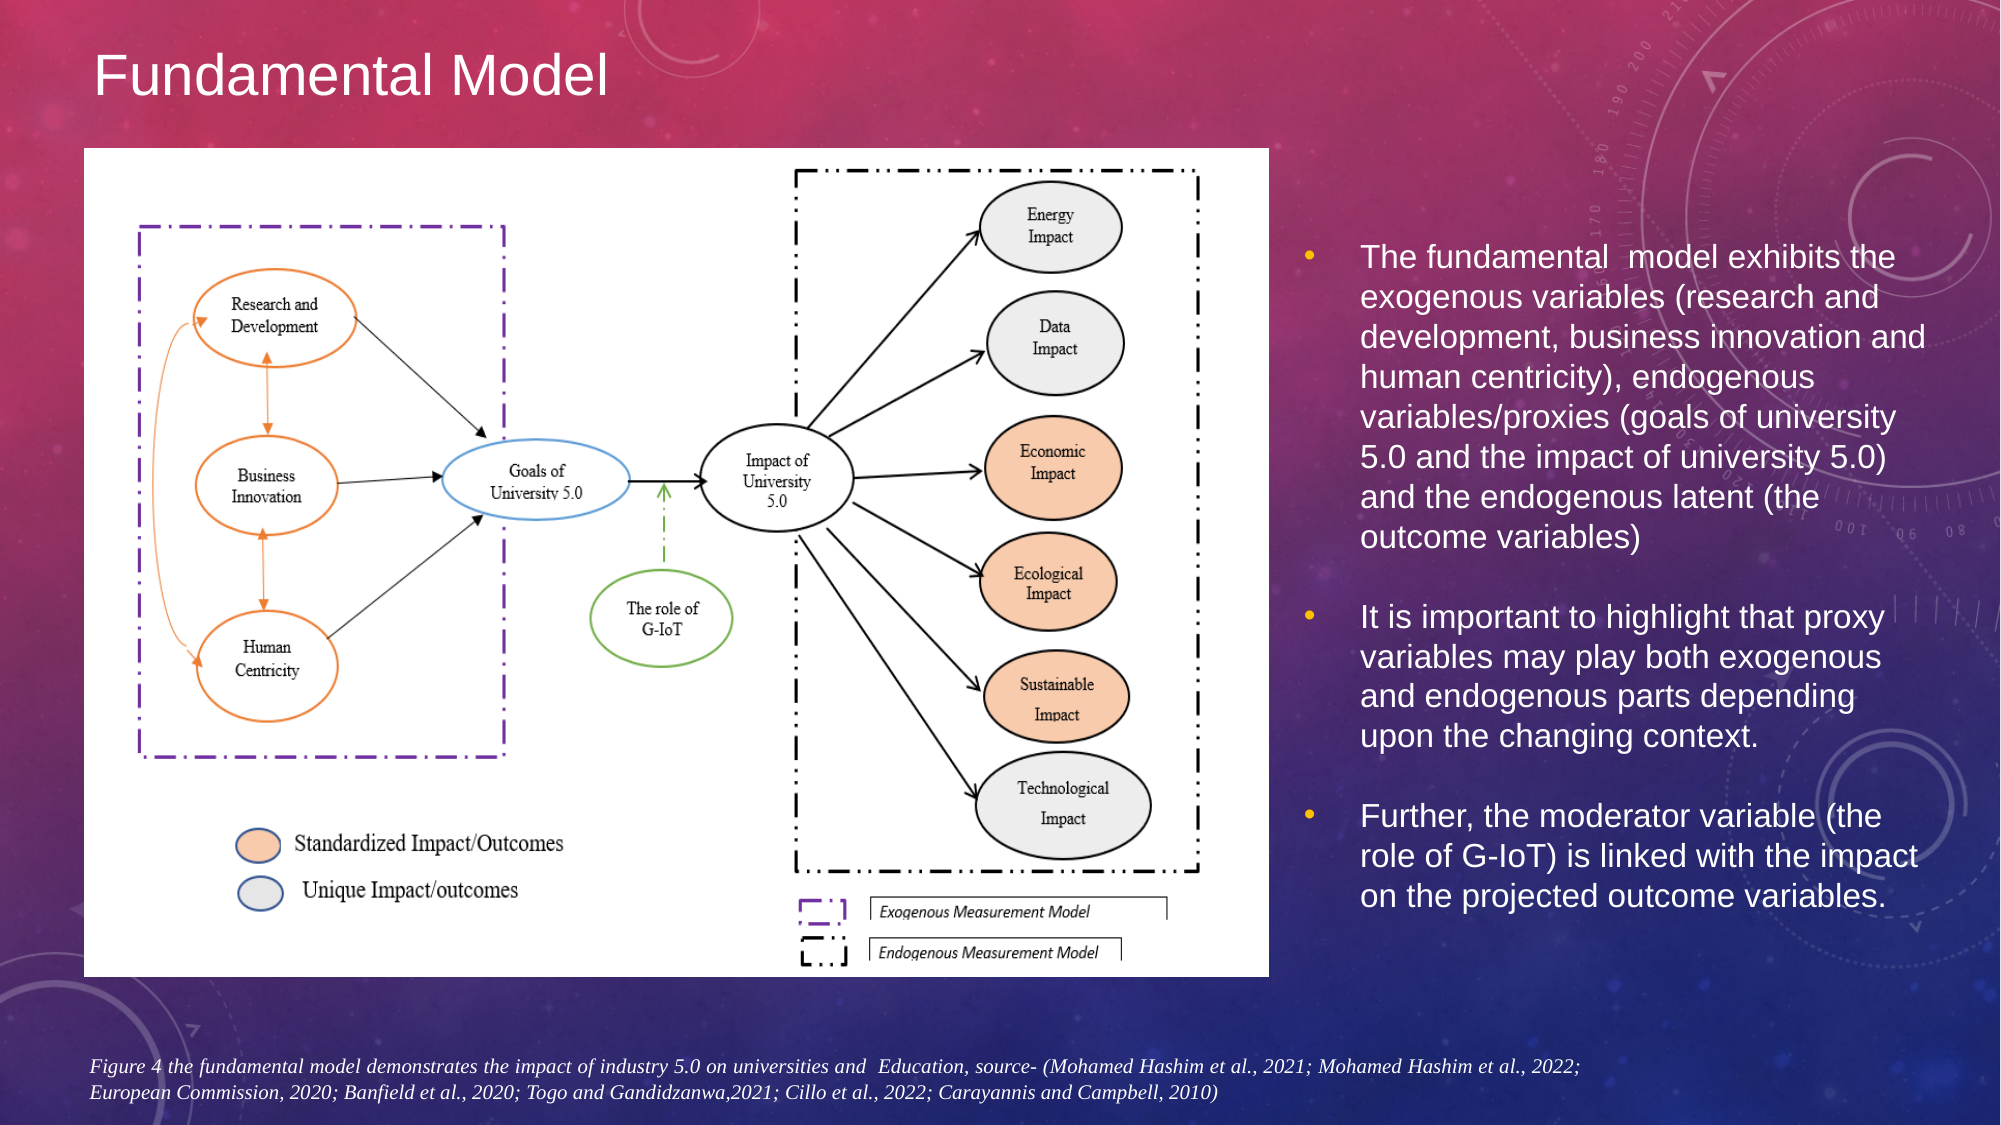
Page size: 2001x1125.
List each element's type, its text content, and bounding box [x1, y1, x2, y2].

text_box The fundamental model exhibits the exogenous variables (research and development, business innovation and human centricity), endogenous variables/proxies (goals of university 5.0 and the impact of university 5.0) and the endogenous latent (the outcome variables) It is important to highlight that proxy variables may play both exogenous and endogenous parts depending upon the changing context. Further, the moderator variable (the role of G-IoT) is linked with the impact on the projected outcome variables. [1289, 228, 1950, 962]
picture [0, 0, 2001, 1125]
text_box Figure 4 the fundamental model demonstrates the impact of industry 5.0 on universities and Education, source- (Mohamed Hashim et al., 2021; Mohamed Hashim et al., 2022; European Commission, 2020; Banfield et al., 2020; Togo and Gandidzanwa,2021; Cillo et al., 2022; Carayannis and Campbell, 2010) [74, 1043, 1597, 1112]
text_box Fundamental Model [32, 29, 1344, 114]
